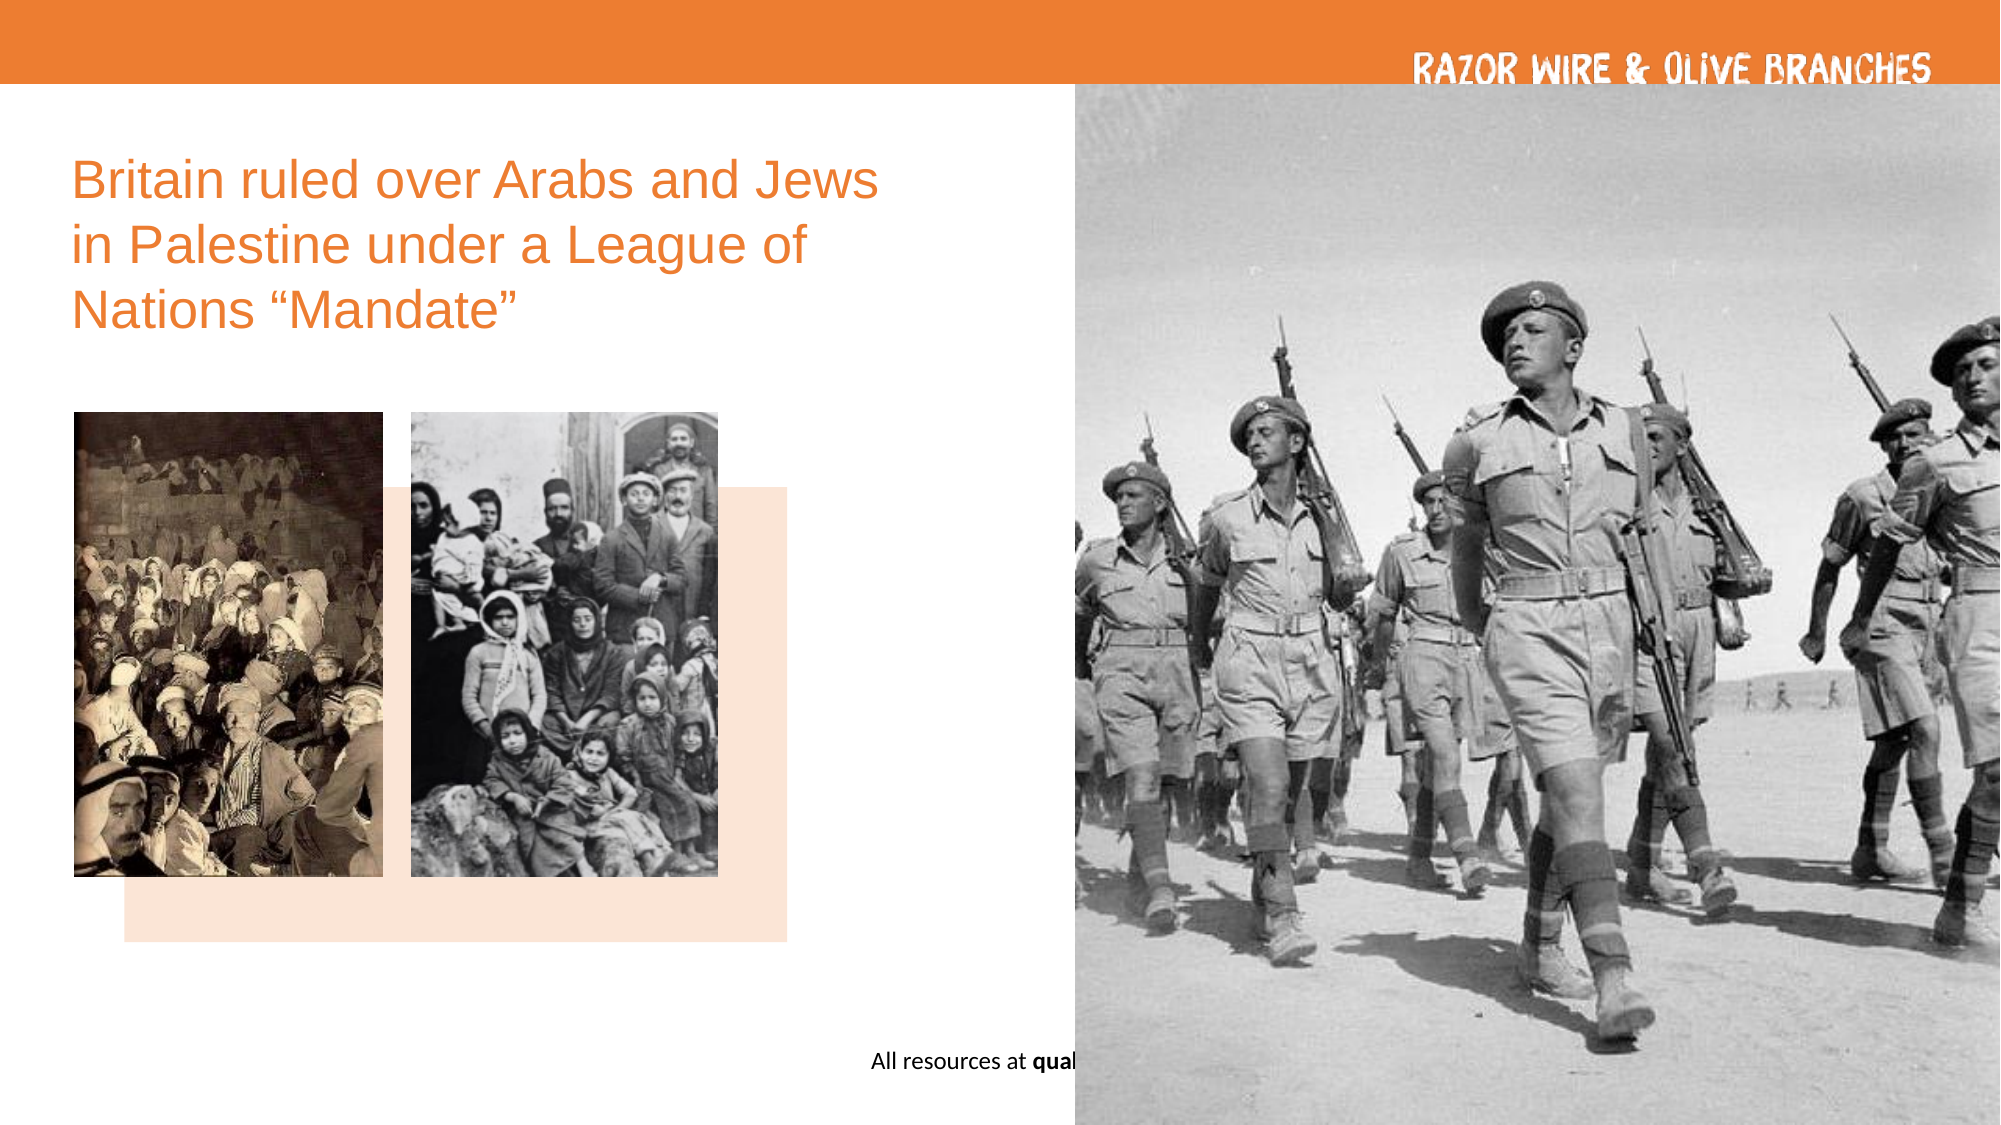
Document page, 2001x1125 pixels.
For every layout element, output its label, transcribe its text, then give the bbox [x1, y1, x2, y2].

picture [1075, 49, 2000, 1125]
text_box Britain ruled over Arabs and Jews in Palestine under a League of Nations “Mandate” [56, 137, 1054, 347]
picture [74, 412, 383, 877]
picture [411, 412, 719, 877]
text_box [123, 486, 788, 943]
